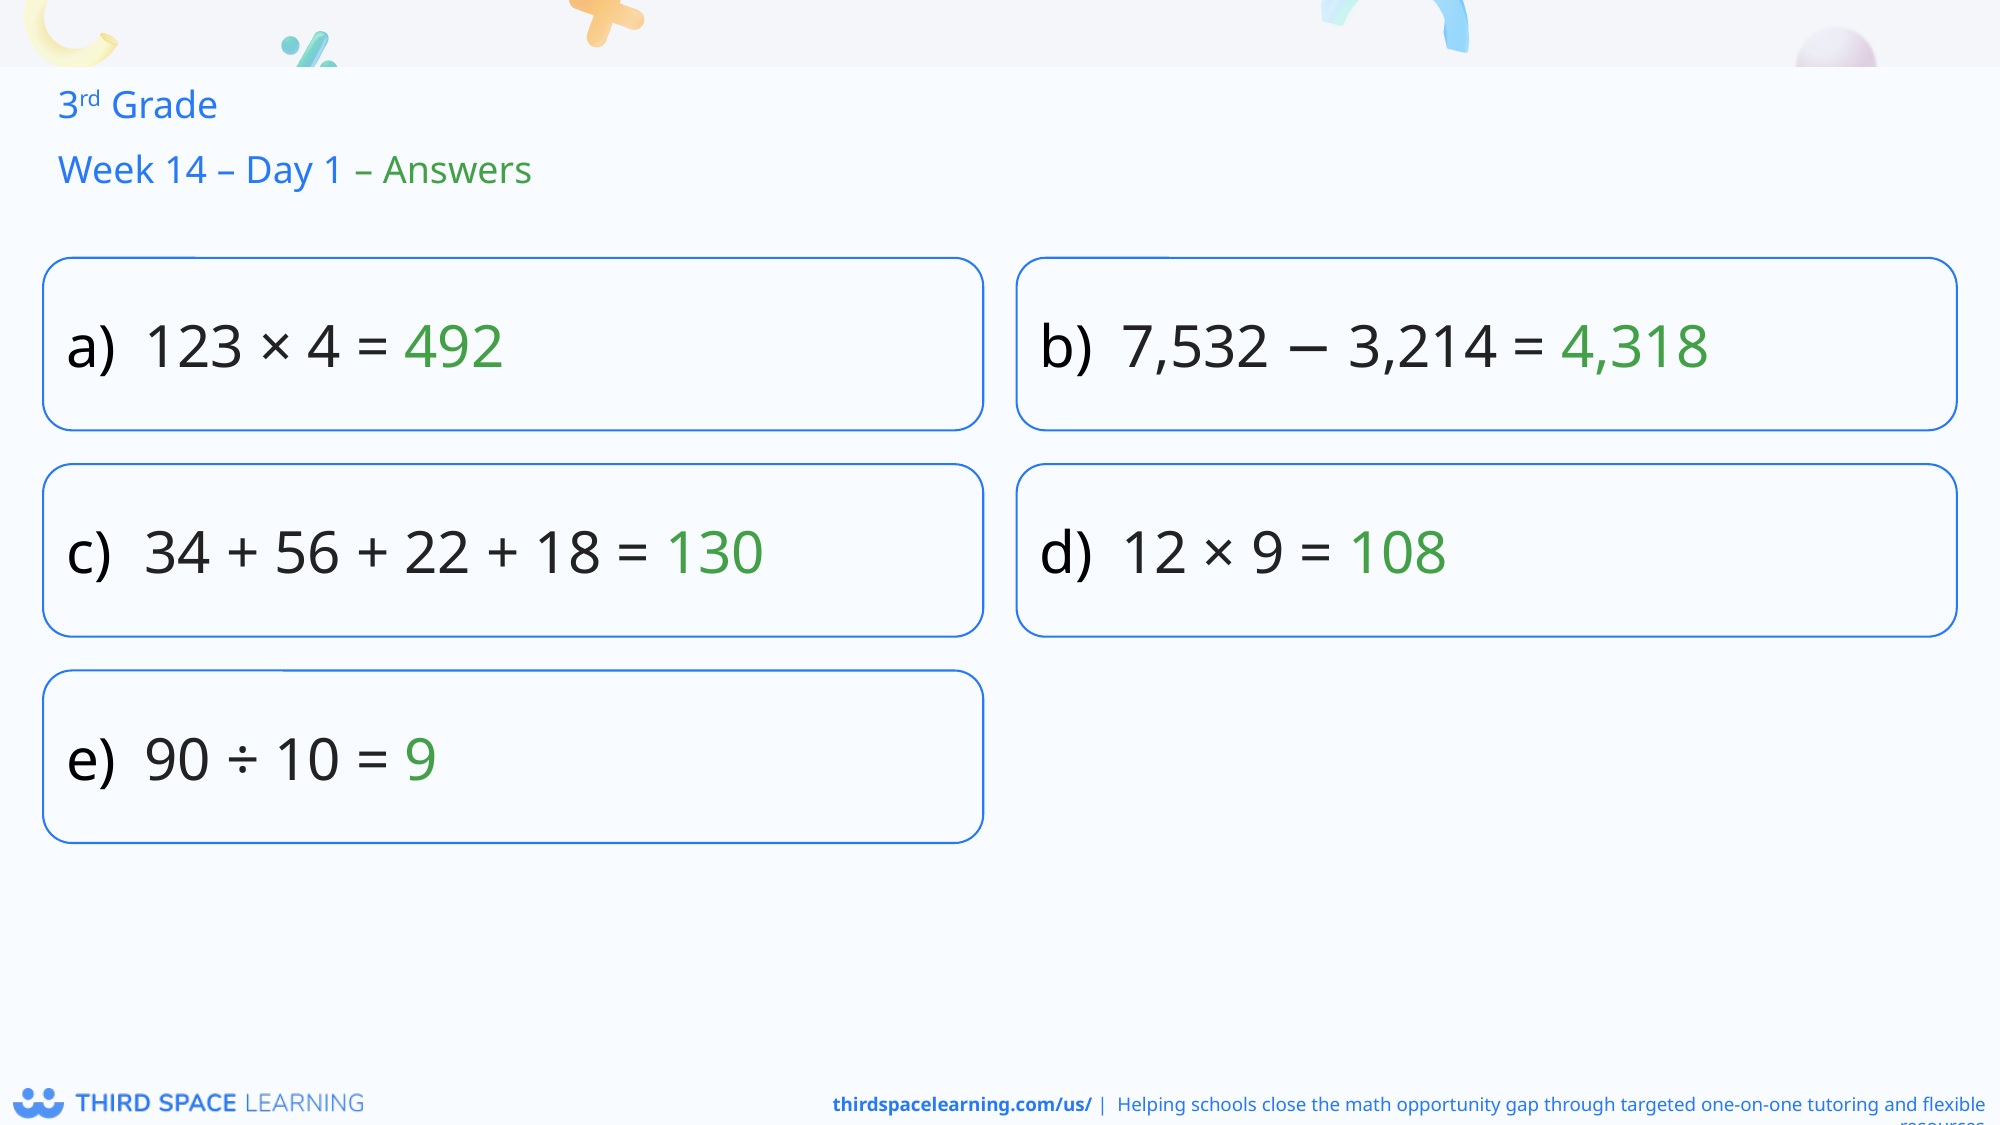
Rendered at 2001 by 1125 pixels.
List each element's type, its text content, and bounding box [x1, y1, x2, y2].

list 34 + 56 + 22 + 18 = 130 [129, 478, 962, 623]
list 12 × 9 = 108 [1106, 478, 1939, 623]
picture [13, 1088, 365, 1119]
text_box 3rd Grade Week 14 – Day 1 – Answers [43, 73, 705, 212]
list 123 × 4 = 492 [129, 272, 962, 416]
picture [0, 0, 2000, 67]
list 90 ÷ 10 = 9 [129, 684, 962, 829]
list 7,532 − 3,214 = 4,318 [1106, 272, 1939, 416]
